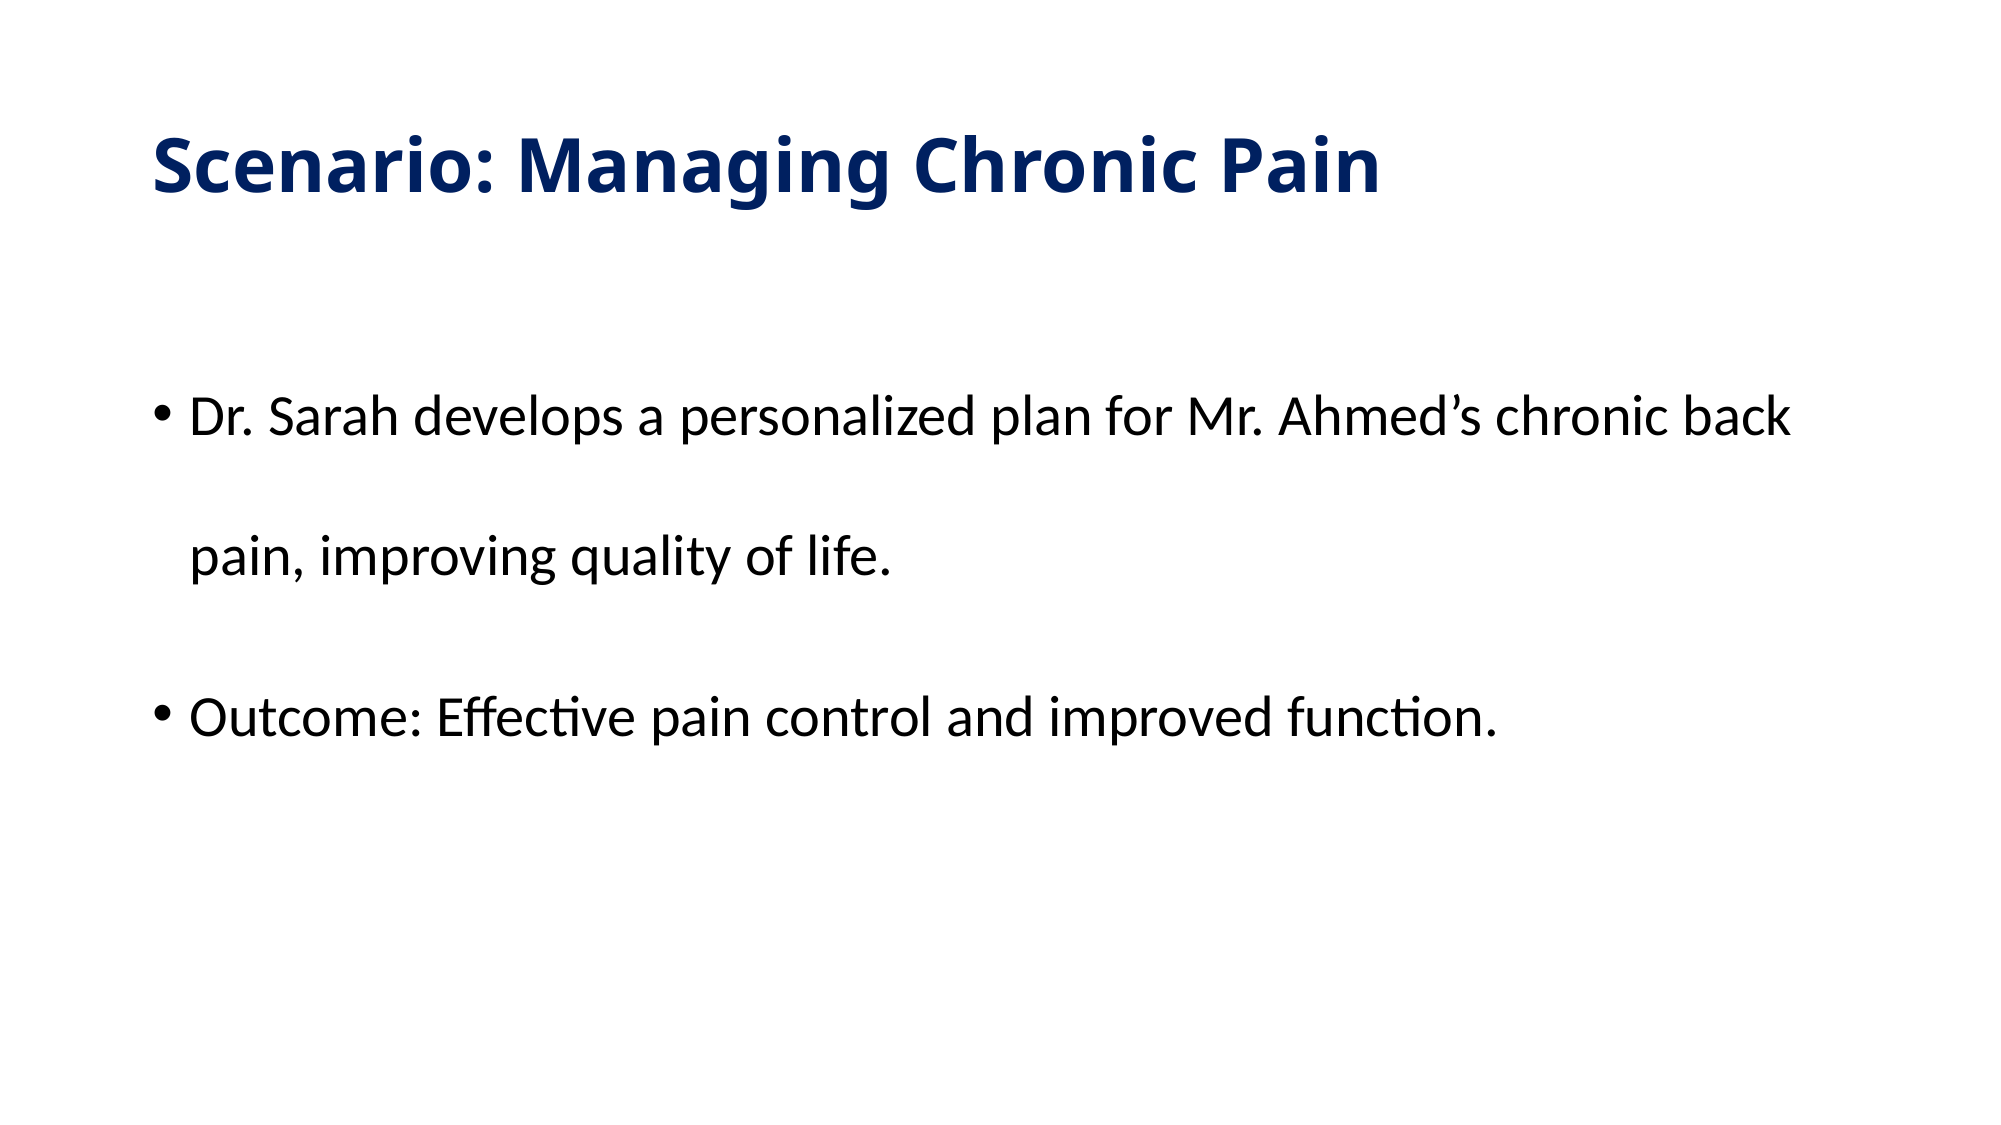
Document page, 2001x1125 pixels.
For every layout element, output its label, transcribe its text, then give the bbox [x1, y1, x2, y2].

list Dr. Sarah develops a personalized plan for Mr. Ahmed’s chronic back pain, improving quality of life. Outcome: Effective pain control and improved function. [137, 299, 1863, 1014]
title Scenario: Managing Chronic Pain [137, 59, 1863, 278]
